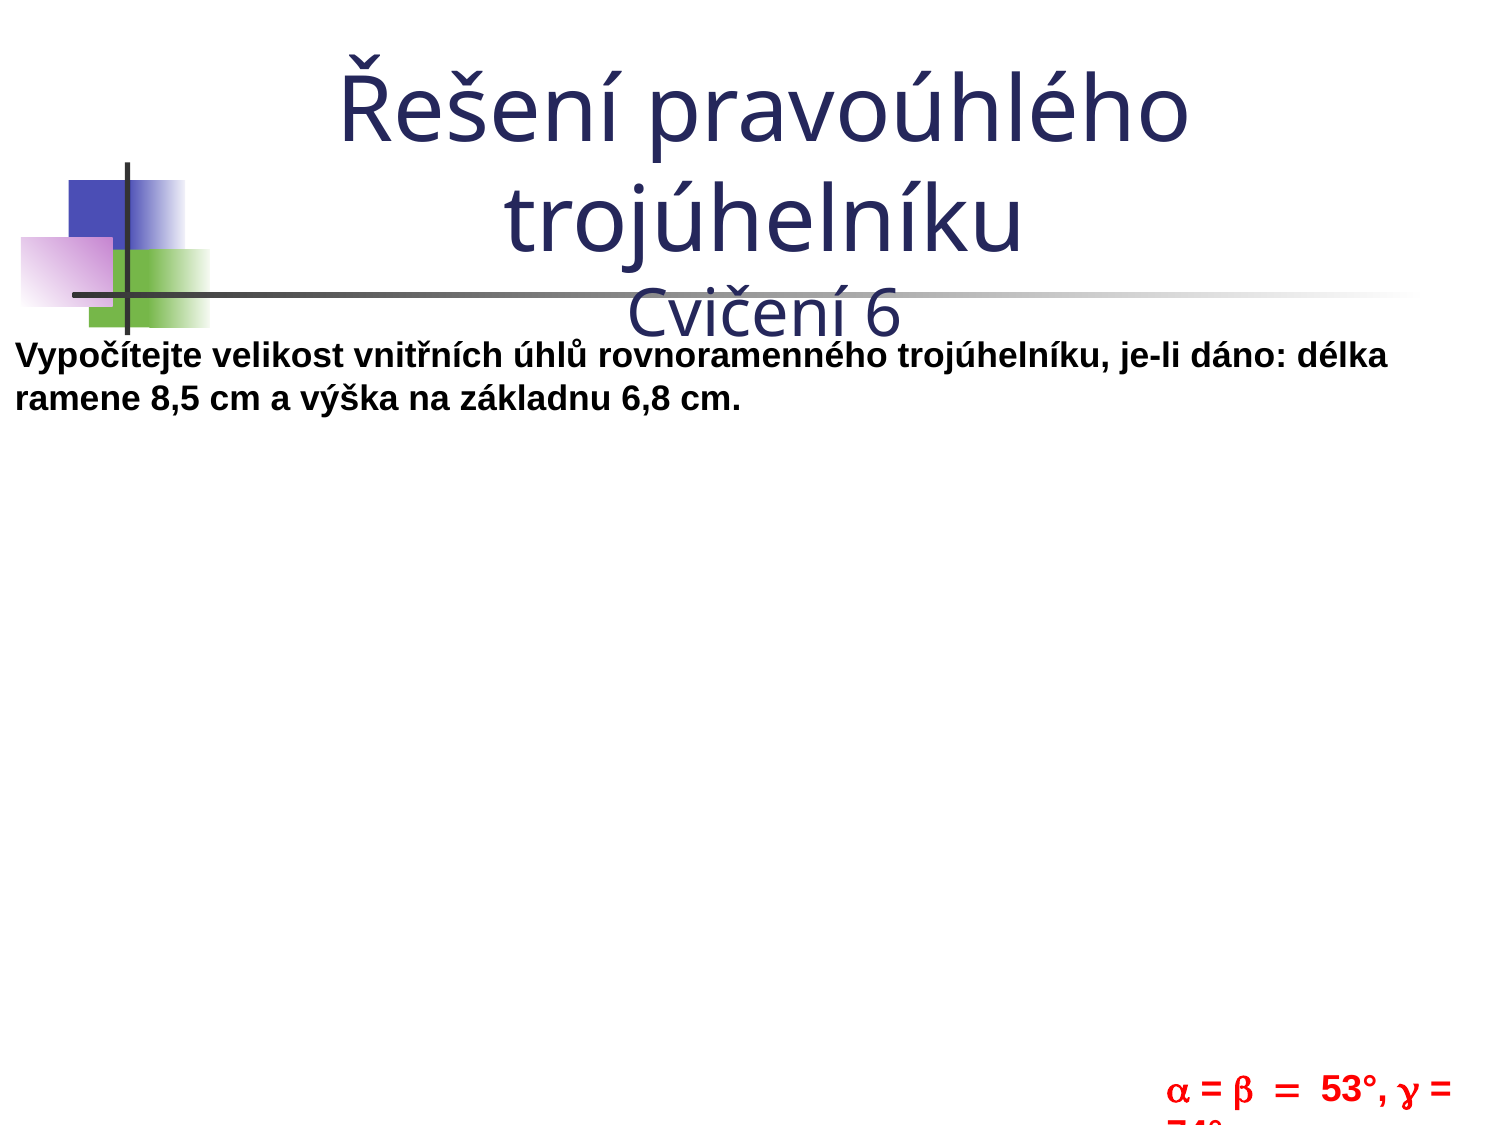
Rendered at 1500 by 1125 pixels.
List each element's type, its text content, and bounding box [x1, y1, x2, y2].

text_box Řešení pravoúhlého trojúhelníku Cvičení 6 [59, 42, 1471, 324]
text_box Vypočítejte velikost vnitřních úhlů rovnoramenného trojúhelníku, je-li dáno: délka ramene 8,5 cm a výška na základnu 6,8 cm. [0, 324, 1500, 425]
text_box a = b = 53°, g = 74° [1151, 1057, 1500, 1125]
